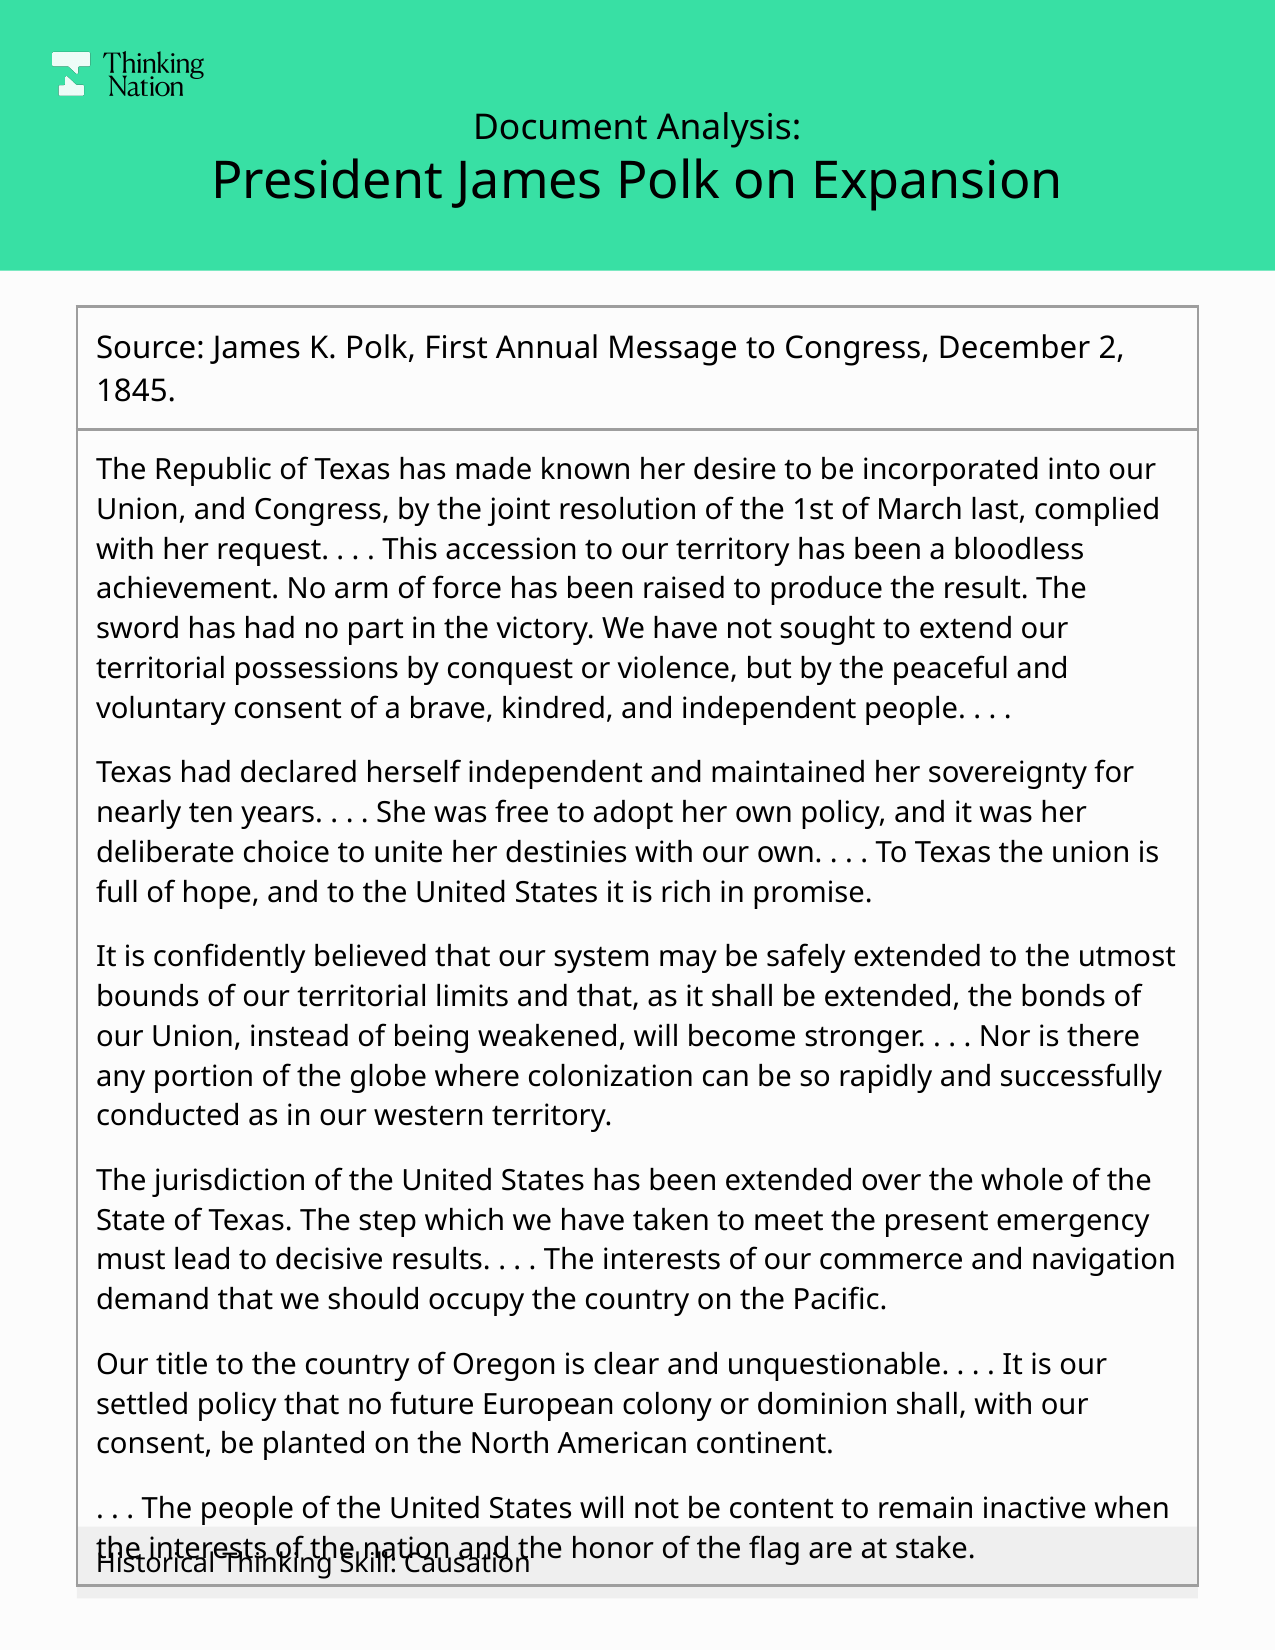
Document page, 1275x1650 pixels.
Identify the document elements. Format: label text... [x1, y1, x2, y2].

table_cell The Republic of Texas has made known her desire to be incorporated into our Union, and Congress, by the joint resolution of the 1st of March last, complied with her request. . . . This accession to our territory has been a bloodless achievement. No arm of force has been raised to produce the result. The sword has had no part in the victory. We have not sought to extend our territorial possessions by conquest or violence, but by the peaceful and voluntary consent of a brave, kindred, and independent people. . . . Texas had declared herself independent and maintained her sovereignty for nearly ten years. . . . She was free to adopt her own policy, and it was her deliberate choice to unite her destinies with our own. . . . To Texas the union is full of hope, and to the United States it is rich in promise. It is confidently believed that our system may be safely extended to the utmost bounds of our territorial limits and that, as it shall be extended, the bonds of our Union, instead of being weakened, will become stronger. . . . Nor is there any portion of the globe where colonization can be so rapidly and successfully conducted as in our western territory. The jurisdiction of the United States has been extended over the whole of the State of Texas. The step which we have taken to meet the present emergency must lead to decisive results. . . . The interests of our commerce and navigation demand that we should occupy the country on the Pacific. Our title to the country of Oregon is clear and unquestionable. . . . It is our settled policy that no future European colony or dominion shall, with our consent, be planted on the North American continent. . . . The people of the United States will not be content to remain inactive when the interests of the nation and the honor of the flag are at stake. [78, 431, 1197, 1584]
text_box Document Analysis: President James Polk on Expansion [0, 0, 1275, 271]
text_box Historical Thinking Skill: Causation [76, 1587, 1198, 1599]
table_header Source: James K. Polk, First Annual Message to Congress, December 2, 1845. [78, 308, 1197, 428]
picture [35, 37, 210, 110]
